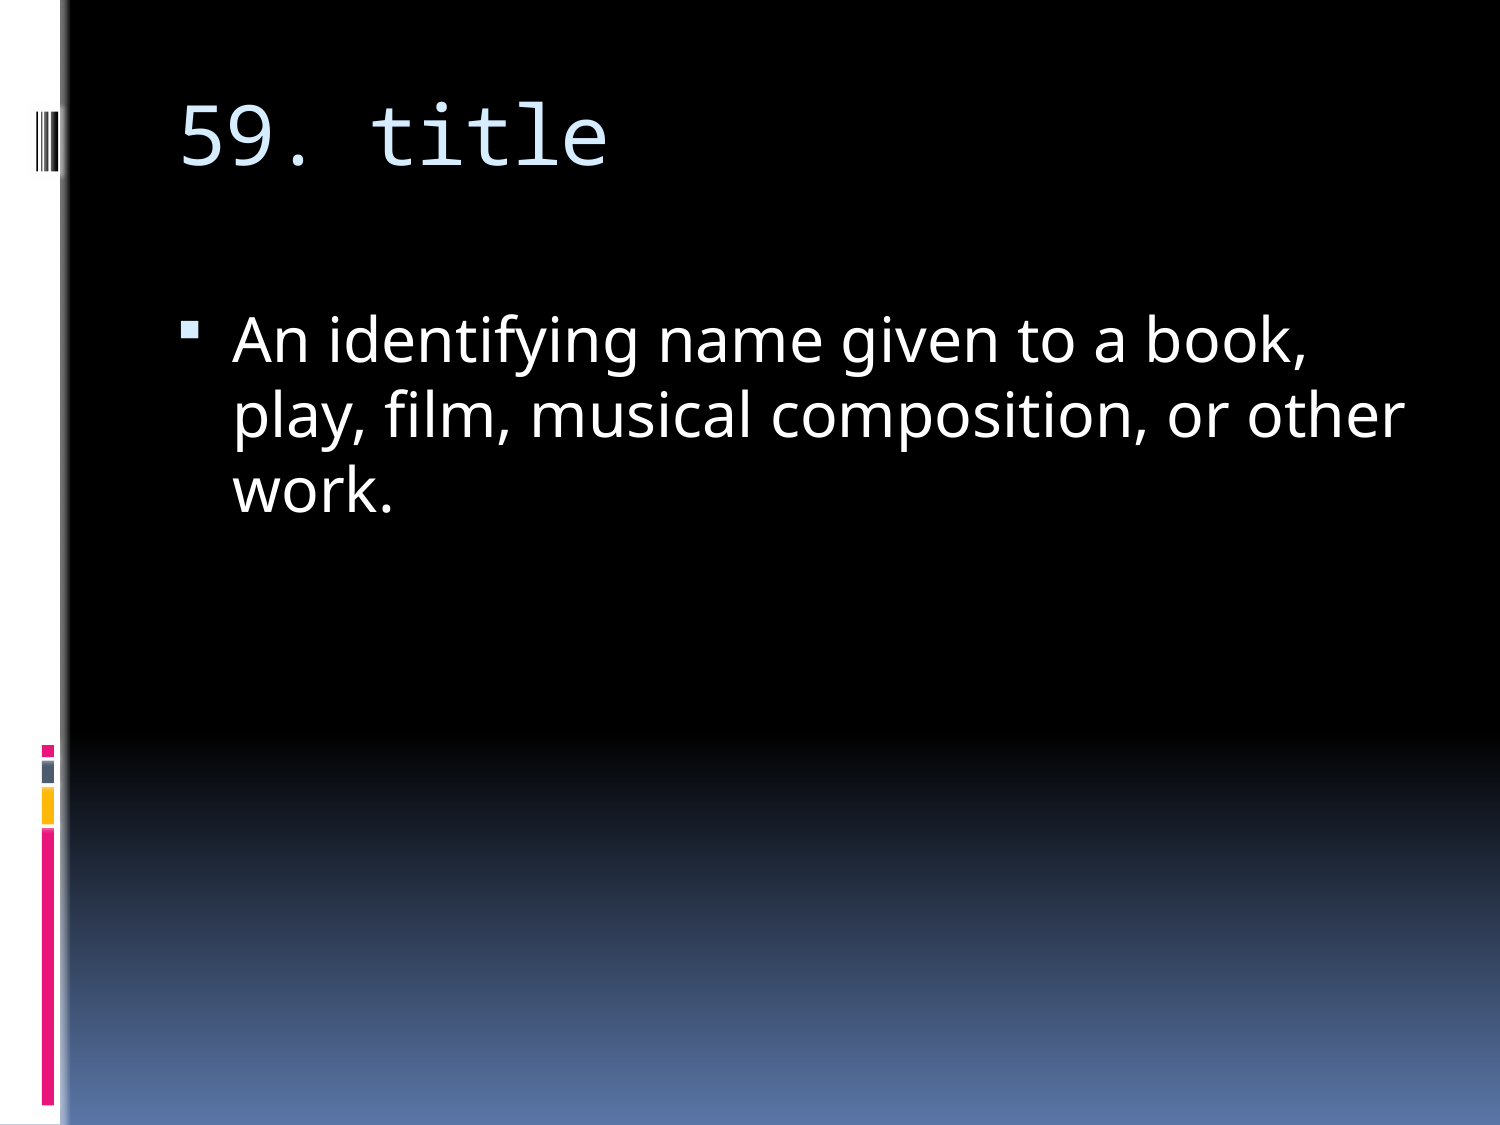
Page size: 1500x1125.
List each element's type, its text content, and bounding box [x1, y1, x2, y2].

list An identifying name given to a book, play, film, musical composition, or other work. [150, 292, 1425, 1043]
title 59. title [162, 75, 1438, 225]
